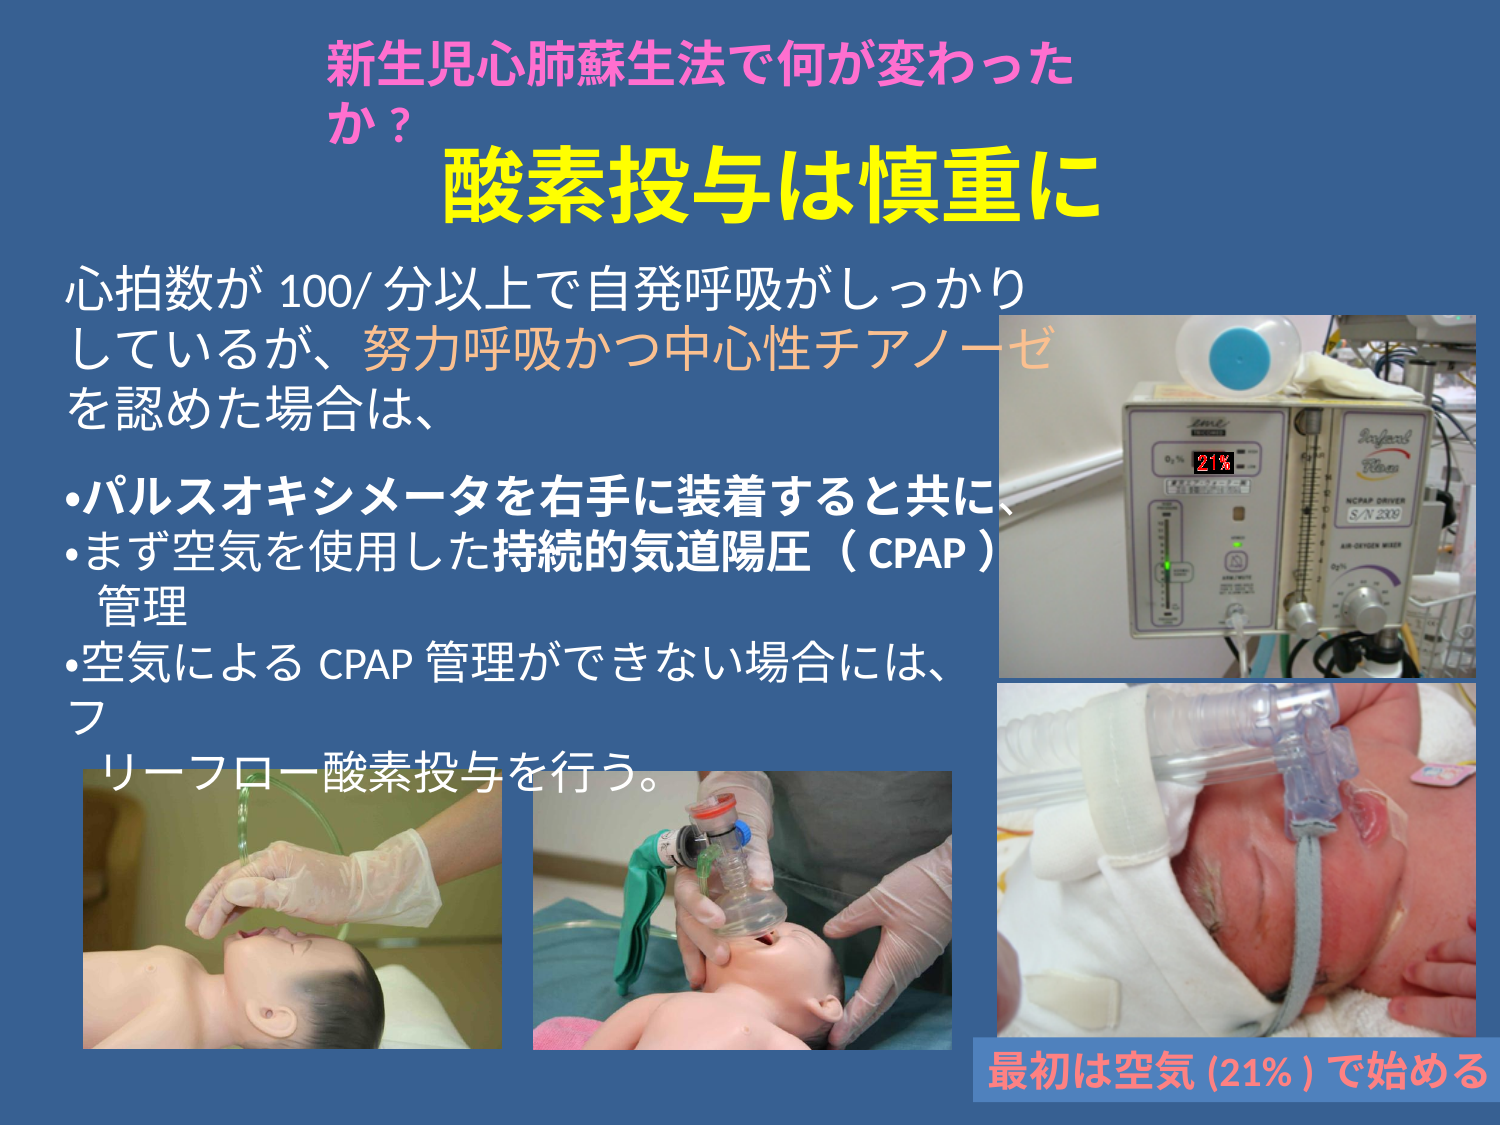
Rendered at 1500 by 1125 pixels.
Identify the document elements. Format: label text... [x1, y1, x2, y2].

text_box 新生児心肺蘇生法で何が変わったか? [311, 24, 1175, 160]
text_box 酸素投与は慎重に [426, 160, 1142, 240]
text_box 心拍数が100/分以上で自発呼吸がしっかり しているが、努力呼吸かつ中心性チアノーゼ を認めた場合は、 ・パルスオキシメータを右手に装着すると共に、 ・まず空気を使用した持続的気道陽圧（CPAP） 管理 [50, 249, 1450, 700]
picture [83, 769, 502, 1049]
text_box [999, 315, 1476, 678]
picture [996, 682, 1476, 1051]
text_box ・空気によるCPAP管理ができない場合には、フ リーフロー酸素投与を行う。 [50, 626, 988, 857]
text_box 最初は空気(21% )で始める [973, 1037, 1500, 1103]
picture [533, 771, 952, 1051]
